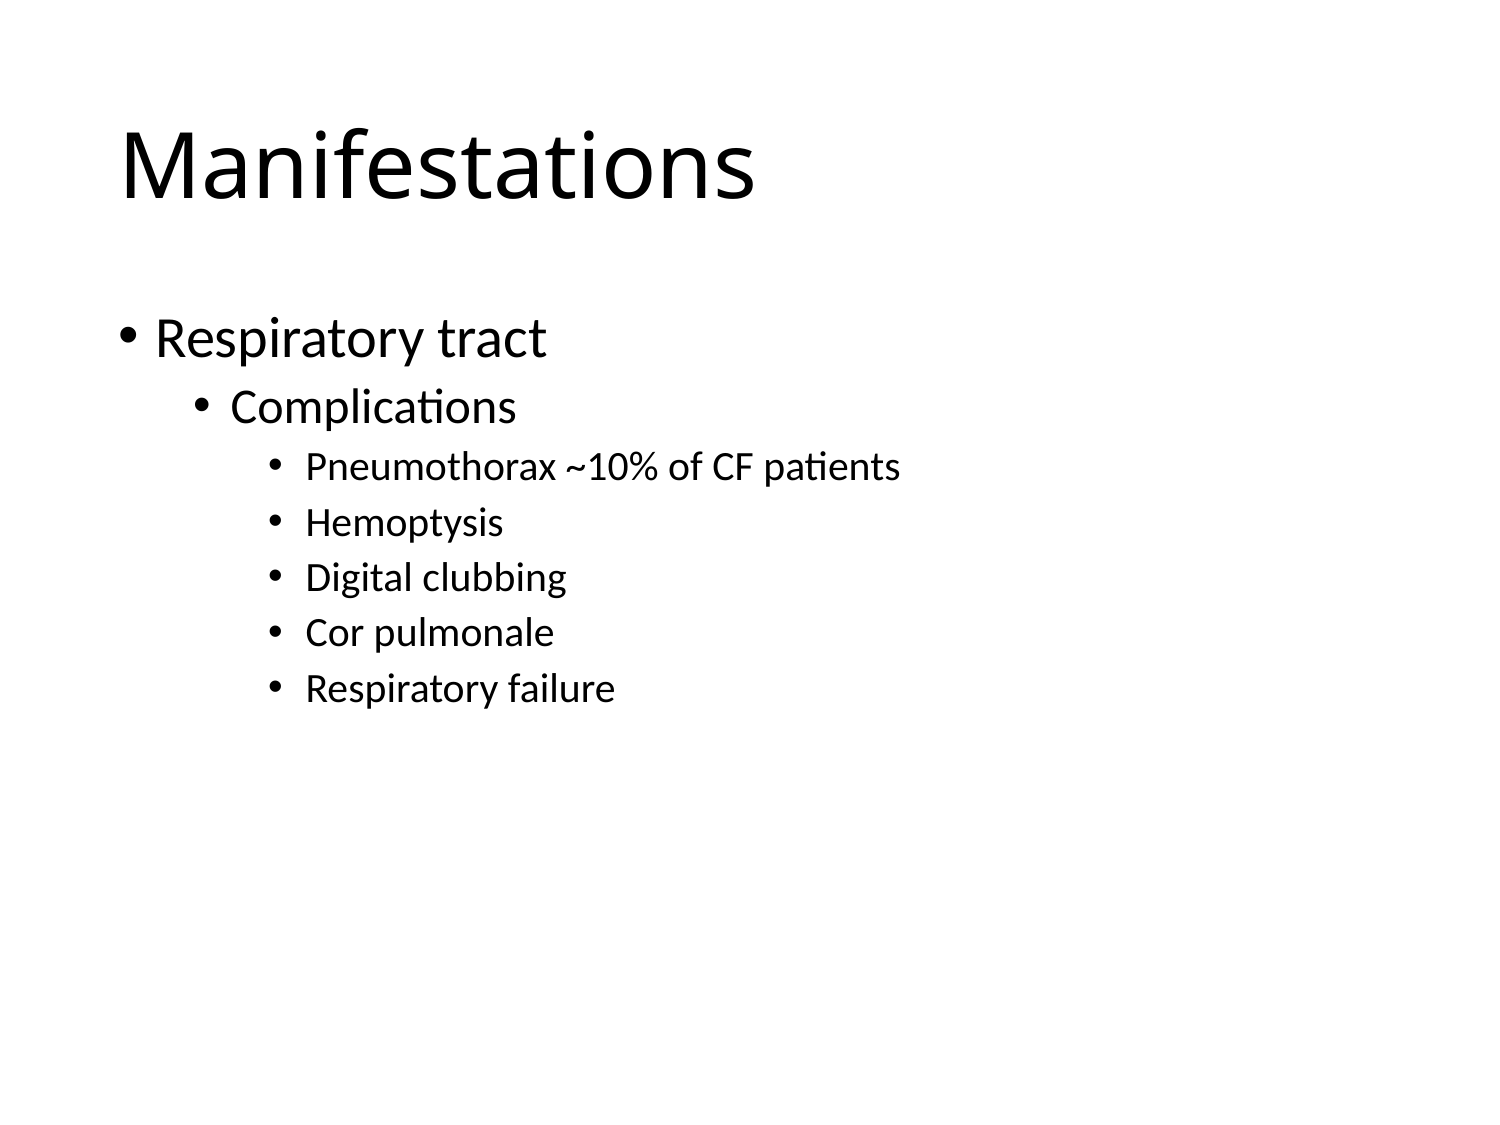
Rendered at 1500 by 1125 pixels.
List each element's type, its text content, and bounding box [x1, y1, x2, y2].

list Respiratory tract Complications Pneumothorax ~10% of CF patients Hemoptysis Digital clubbing Cor pulmonale Respiratory failure [103, 299, 1397, 1014]
title Manifestations [103, 59, 1397, 278]
